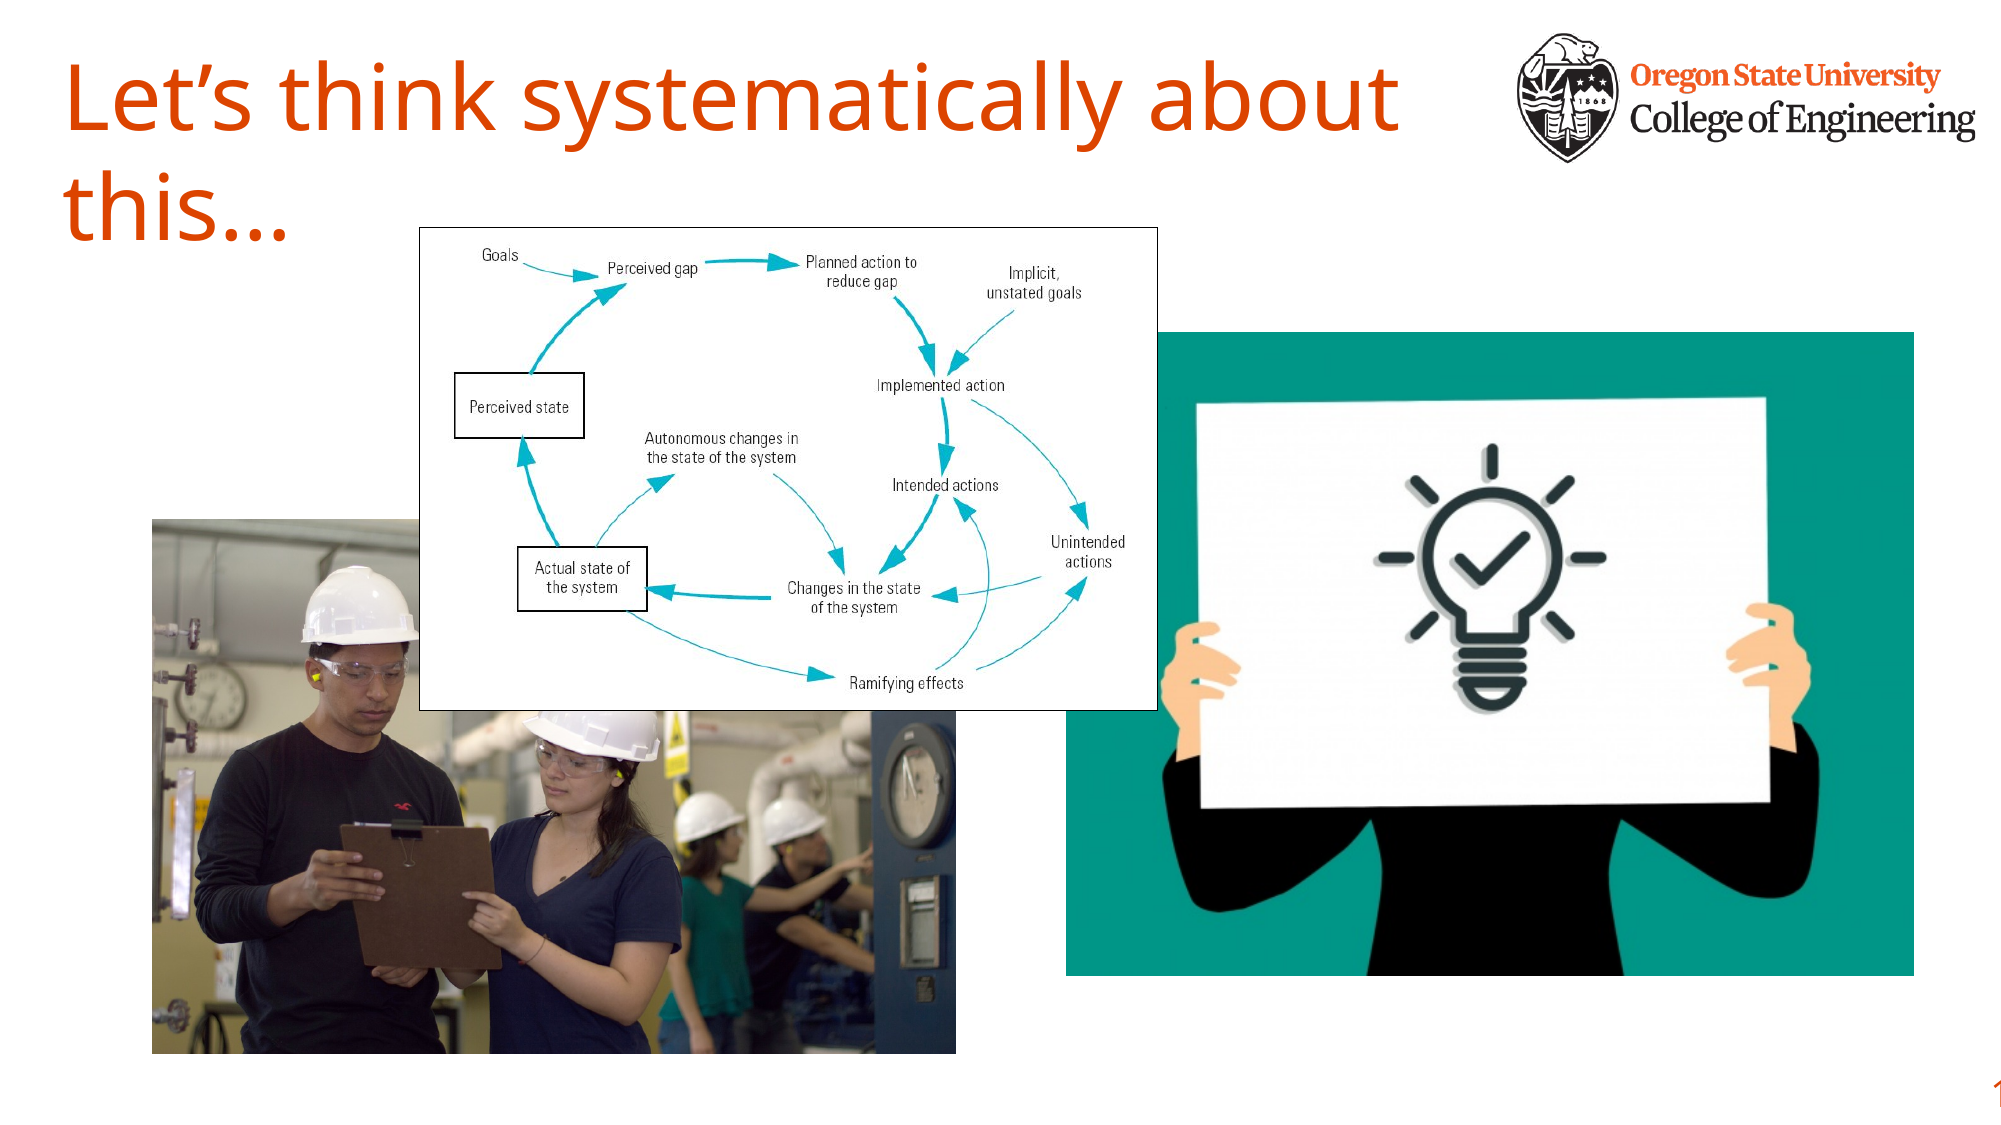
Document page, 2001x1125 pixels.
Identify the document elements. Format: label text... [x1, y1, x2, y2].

title Let’s think systematically about this… [48, 31, 1490, 228]
picture [151, 227, 1914, 1054]
